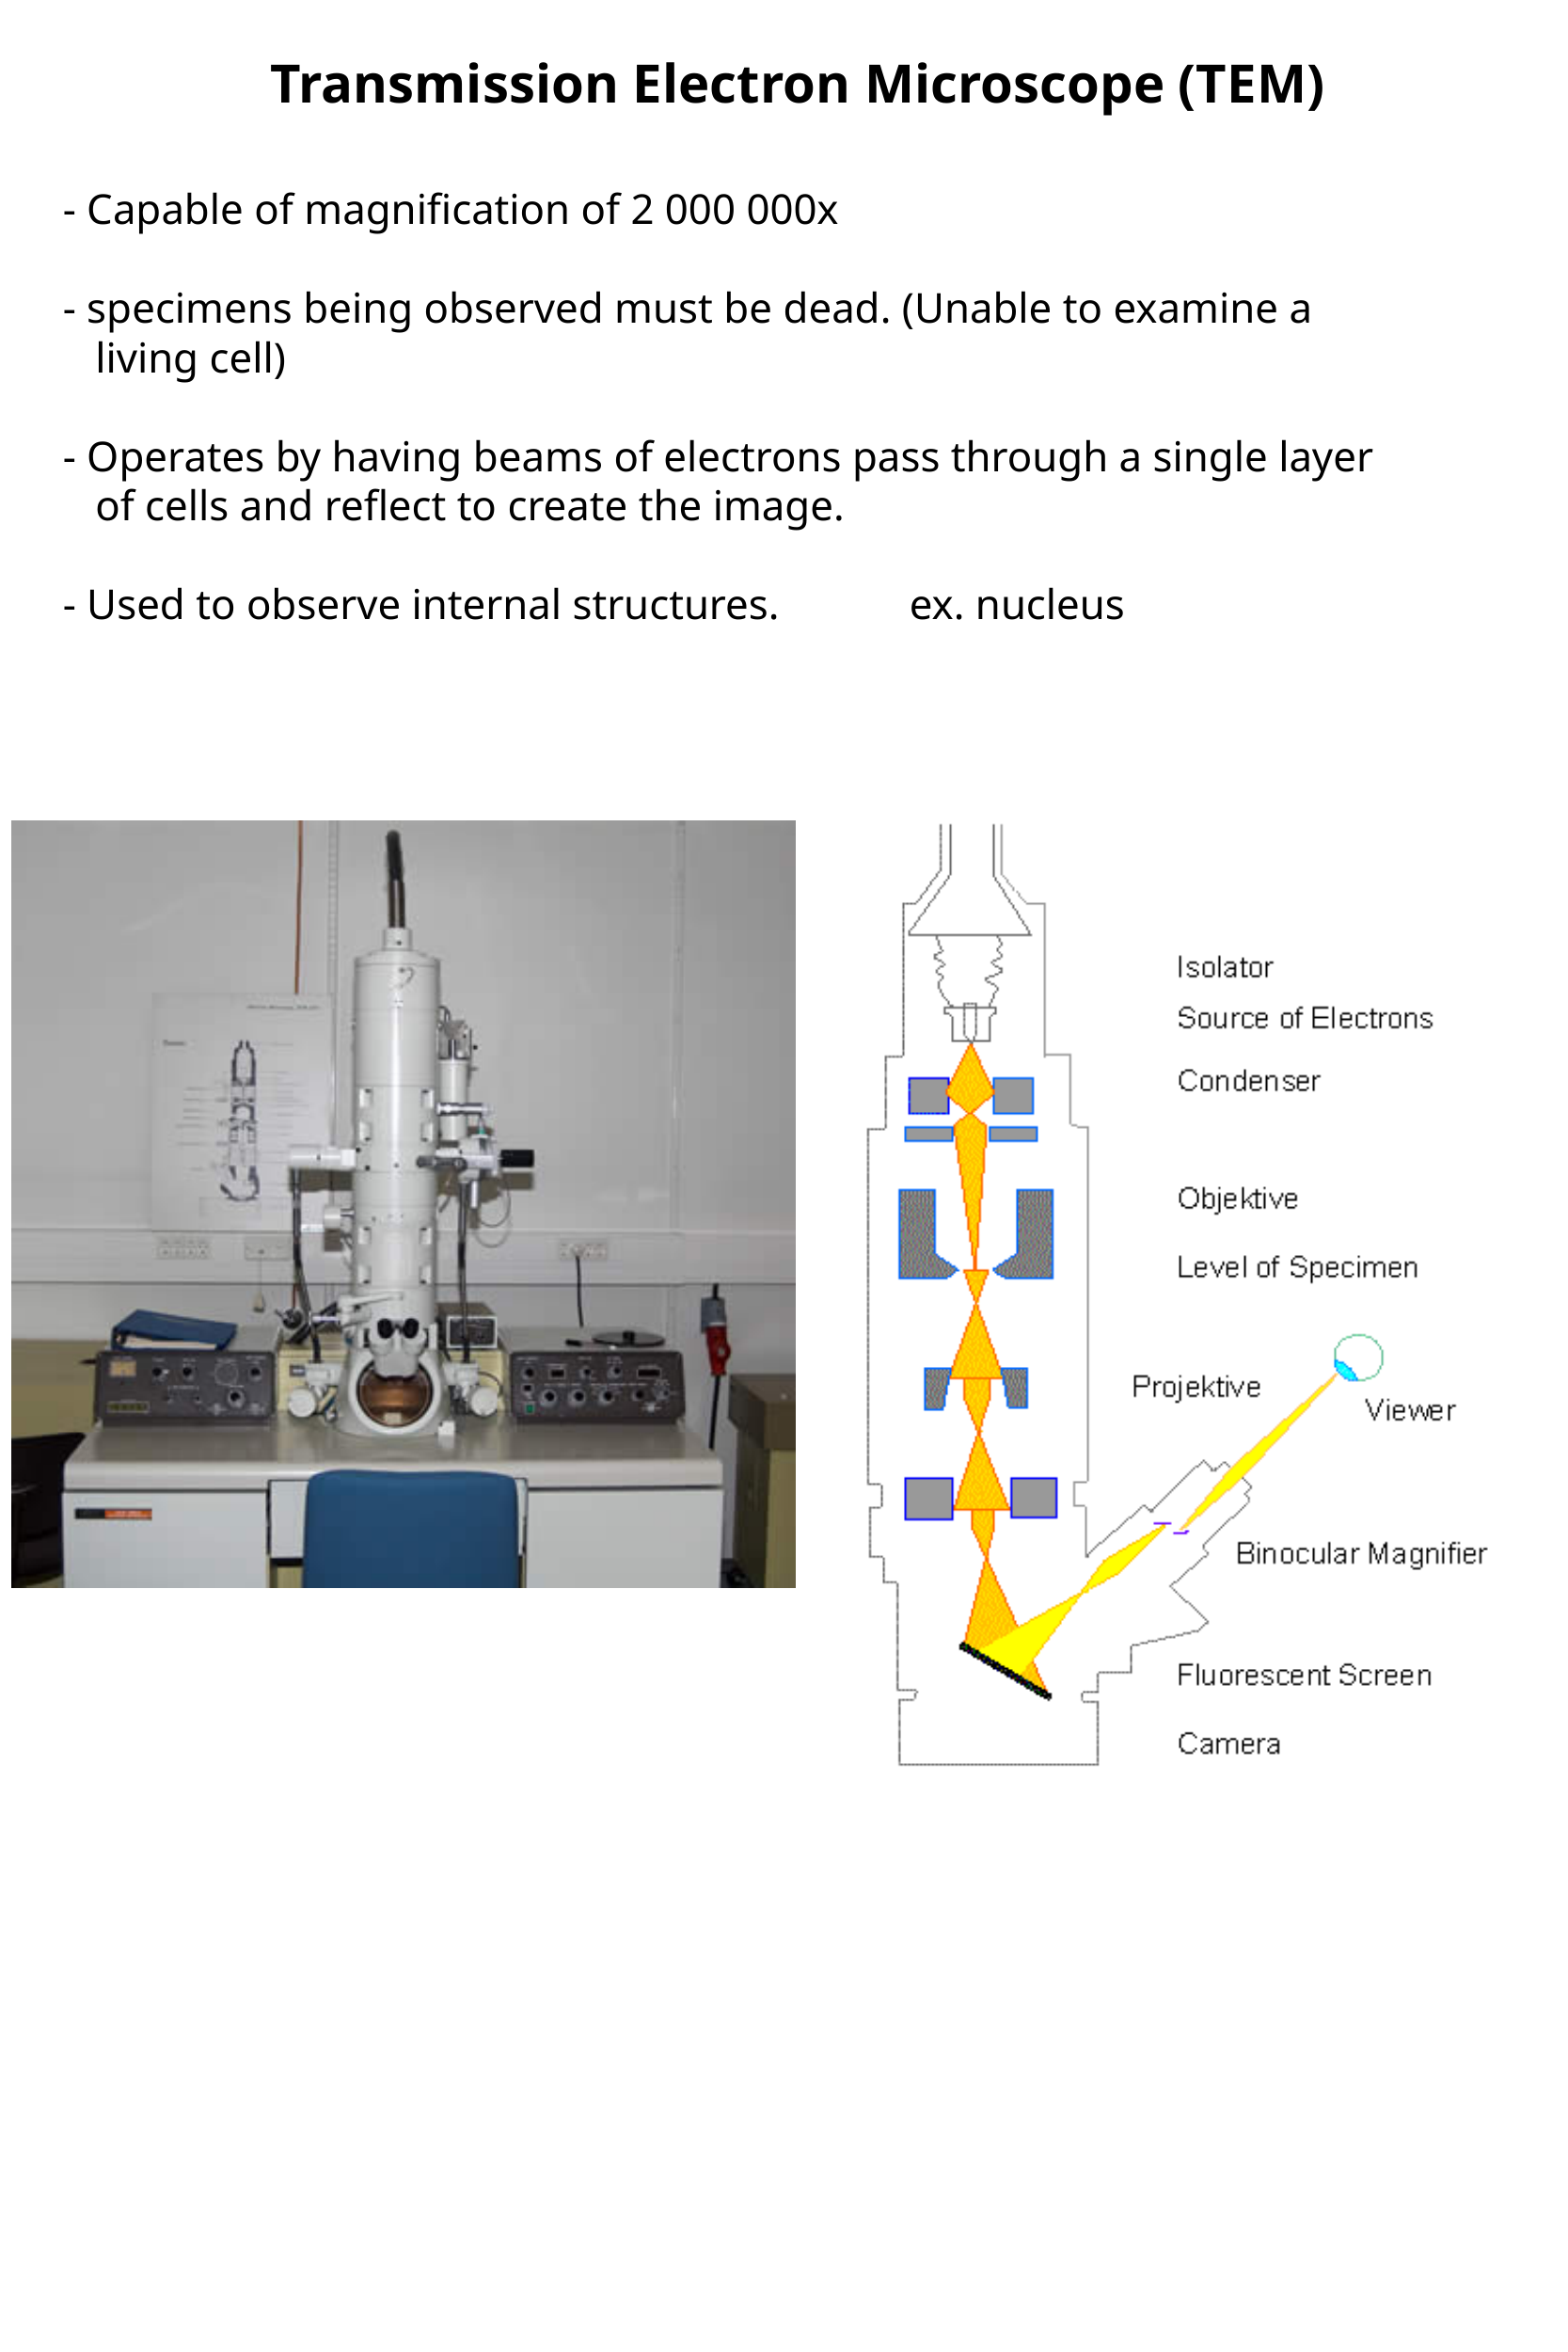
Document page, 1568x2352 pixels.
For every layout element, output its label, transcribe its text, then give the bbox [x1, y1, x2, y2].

text_box Transmission Electron Microscope (TEM) [56, 42, 1539, 121]
text_box - Capable of magnification of 2 000 000x - specimens being observed must be dead. (Unable to examine a living cell) - Operates by having beams of electrons pass through a single layer of cells and reflect to create the image. - Used to observe internal structures. ex. nucleus [49, 176, 1568, 635]
picture [11, 820, 797, 1588]
picture [813, 809, 1515, 1785]
